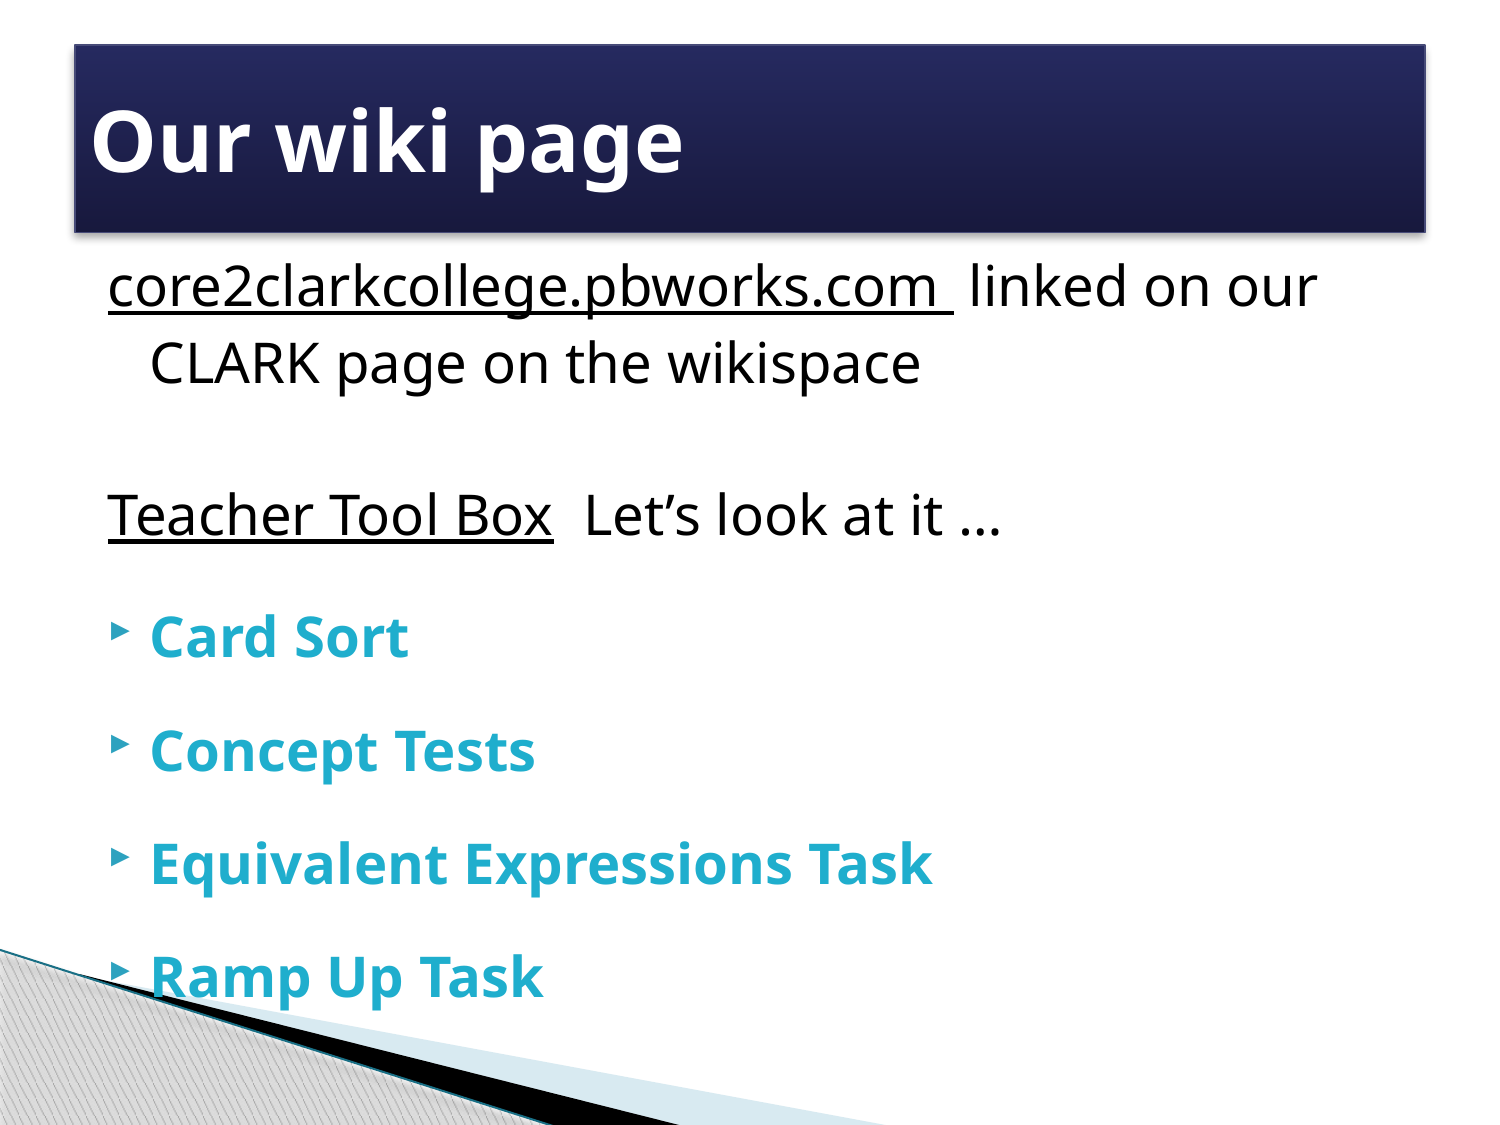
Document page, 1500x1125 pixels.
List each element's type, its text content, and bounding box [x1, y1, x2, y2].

list core2clarkcollege.pbworks.com linked on our CLARK page on the wikispace Teacher Tool Box Let’s look at it … Card Sort Concept Tests Equivalent Expressions Task Ramp Up Task [74, 242, 1426, 986]
title Our wiki page [74, 44, 1426, 233]
